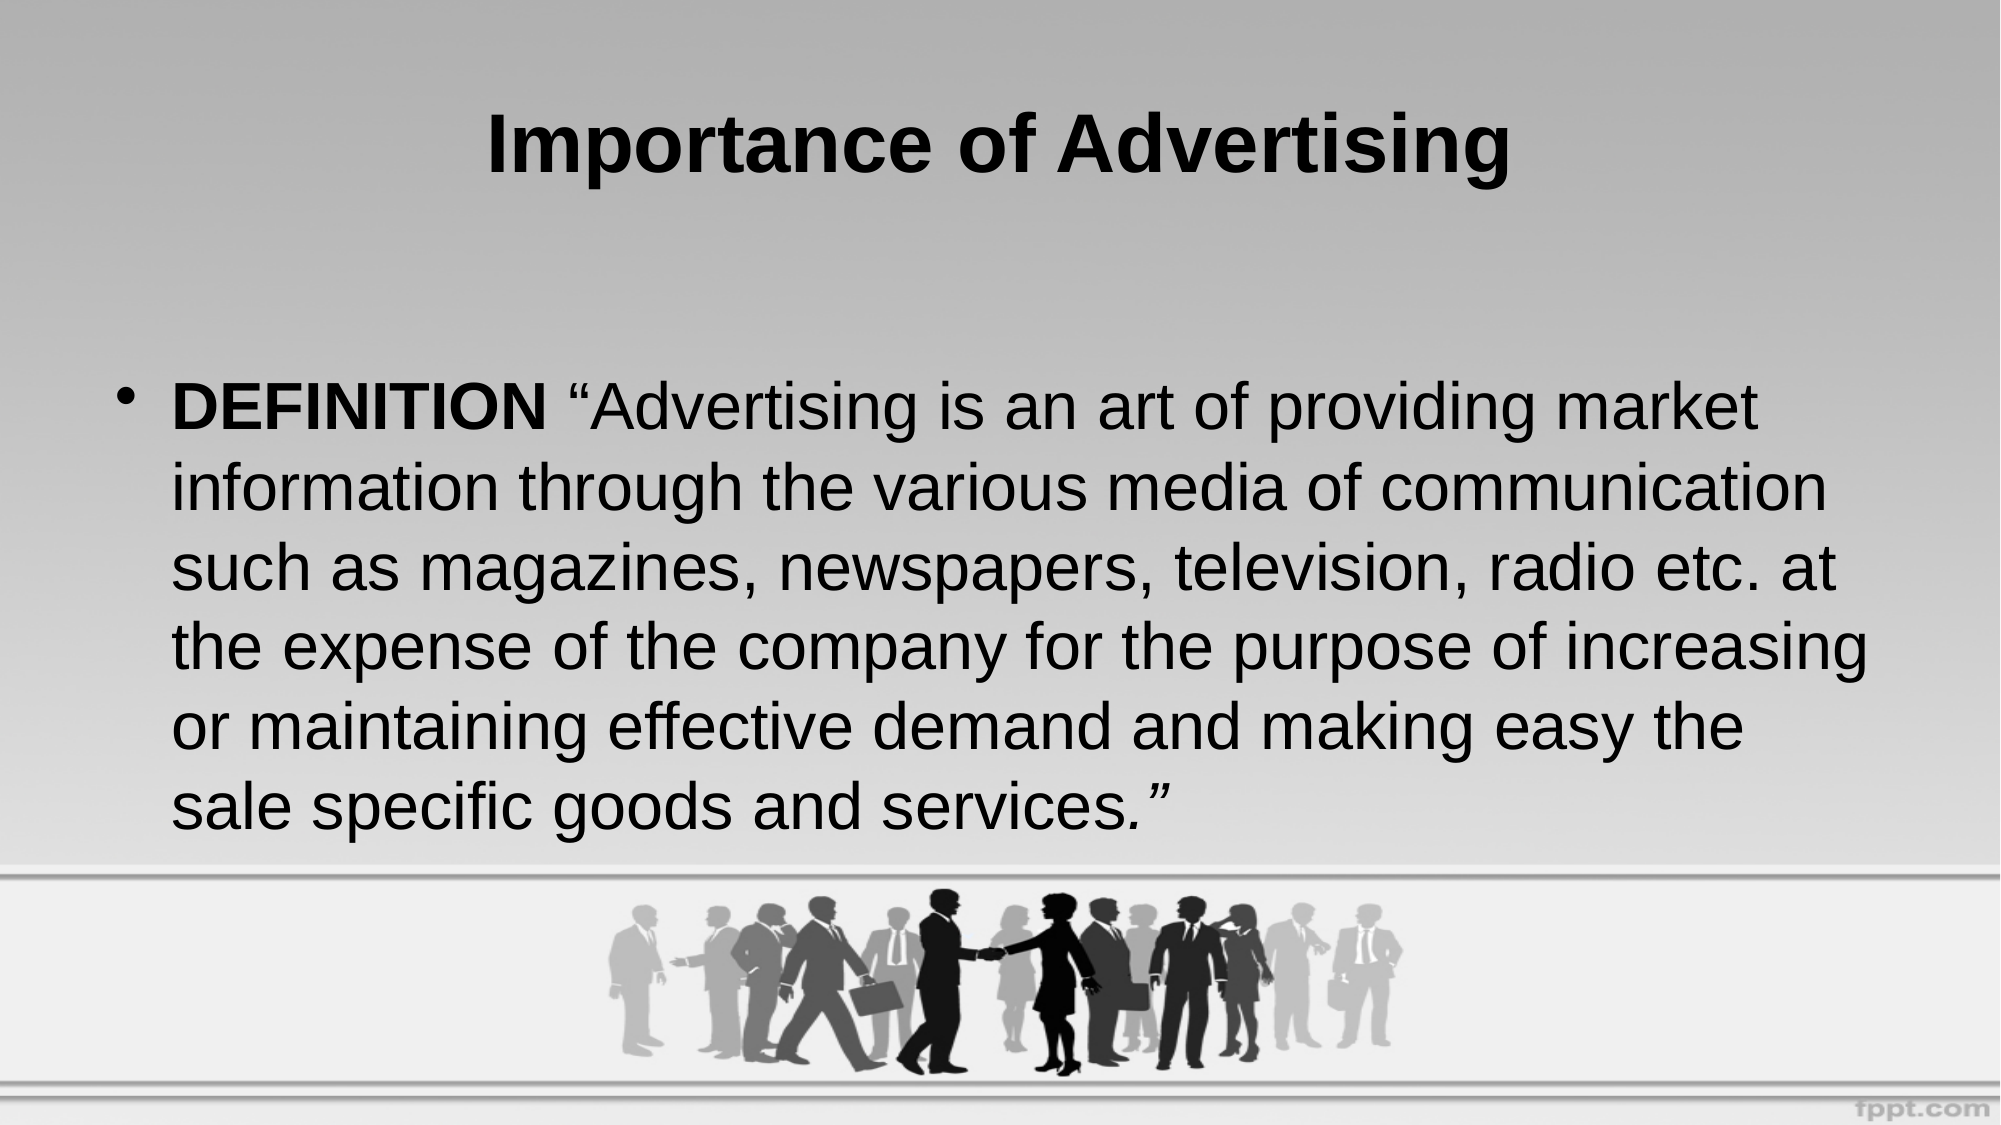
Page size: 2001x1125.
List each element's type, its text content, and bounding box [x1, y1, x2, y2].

list DEFINITION “Advertising is an art of providing market information through the various media of communication such as magazines, newspapers, television, radio etc. at the expense of the company for the purpose of increasing or maintaining effective demand and making easy the sale specific goods and services.” [99, 262, 1900, 1005]
title Importance of Advertising [99, 45, 1900, 233]
picture [0, 0, 2001, 1125]
